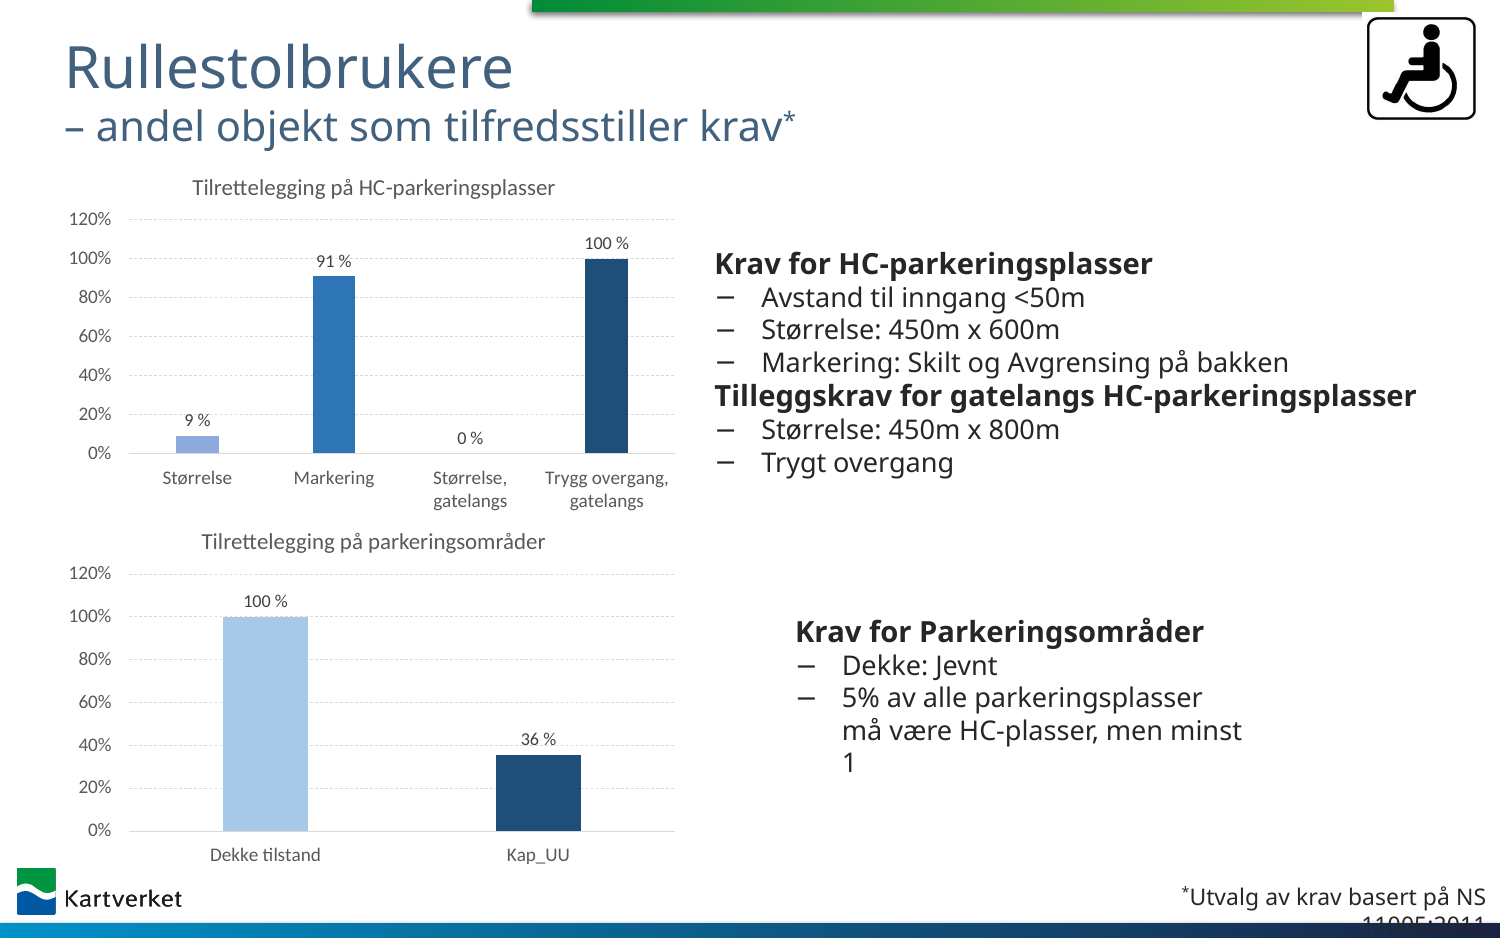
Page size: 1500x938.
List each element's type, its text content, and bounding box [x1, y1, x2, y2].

text_box Rullestolbrukere – andel objekt som tilfredsstiller krav* [49, 25, 1431, 158]
picture [62, 520, 686, 874]
picture [1362, 12, 1481, 126]
text_box Krav for Parkeringsområder Dekke: Jevnt 5% av alle parkeringsplasser må være HC-plasser, men minst 1 [780, 605, 1261, 786]
text_box Krav for HC-parkeringsplasser Avstand til inngang <50m Størrelse: 450m x 600m Markering: Skilt og Avgrensing på bakken Tilleggskrav for gatelangs HC-parkeringsplasser Størrelse: 450m x 800m Trygt overgang [699, 237, 1433, 485]
picture [62, 166, 686, 519]
text_box *Utvalg av krav basert på NS 11005:2011 [1068, 873, 1500, 938]
